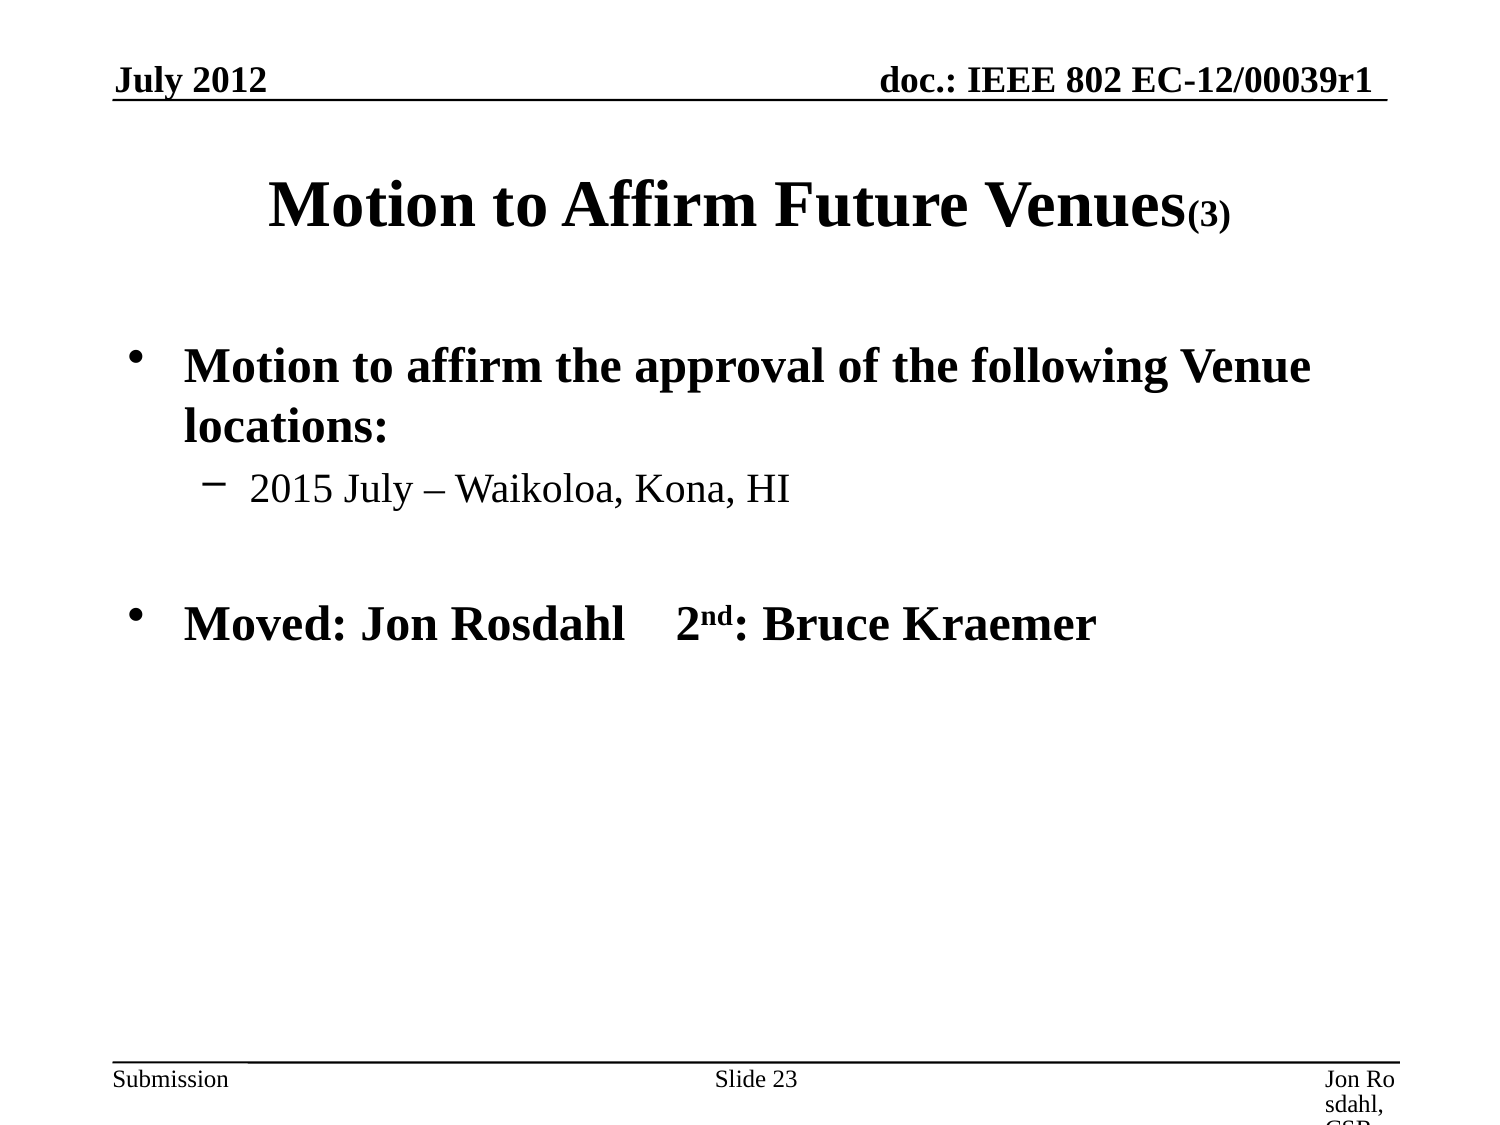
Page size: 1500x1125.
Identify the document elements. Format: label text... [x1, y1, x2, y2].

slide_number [114, 54, 290, 101]
list Motion to affirm the approval of the following Venue locations: 2015 July – Waikoloa, Kona, HI Moved: Jon Rosdahl 2nd: Bruce Kraemer [112, 324, 1388, 1051]
title Motion to Affirm Future Venues(3) [112, 112, 1388, 288]
footer Jon Rosdahl, CSR [1324, 1061, 1402, 1093]
slide_number Slide 23 [712, 1061, 800, 1093]
